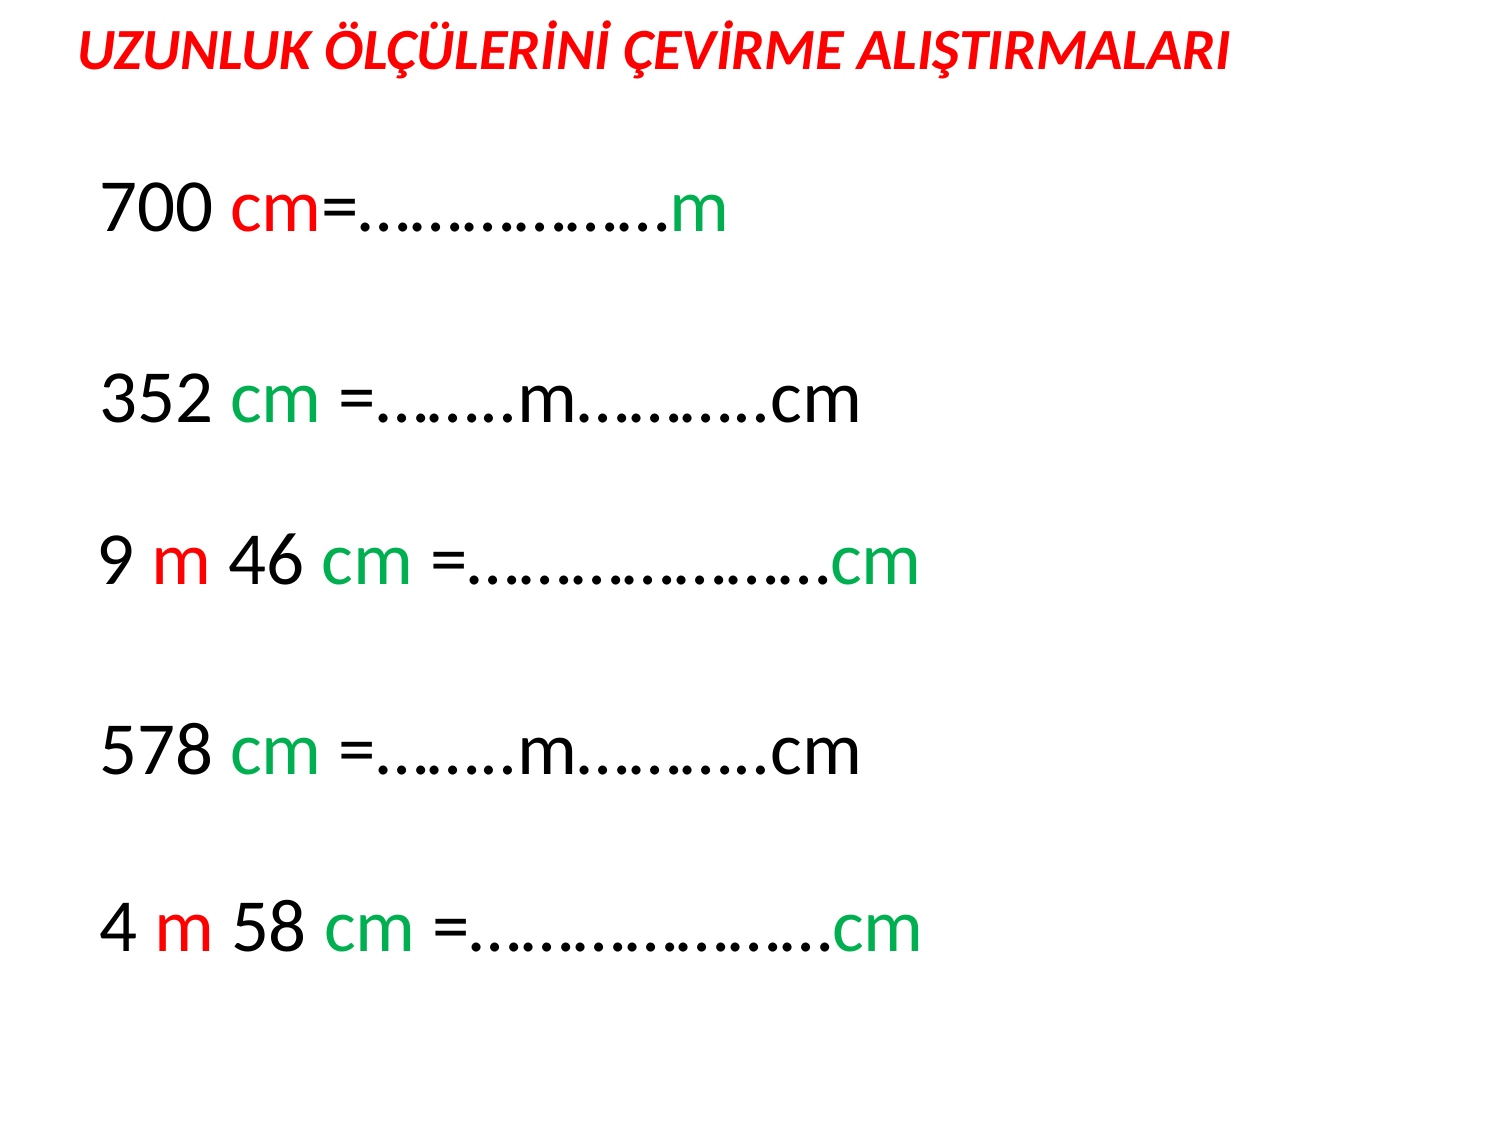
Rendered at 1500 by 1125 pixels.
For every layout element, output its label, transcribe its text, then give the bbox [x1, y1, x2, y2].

text_box 700 cm=………………m [84, 148, 1183, 254]
text_box UZUNLUK ÖLÇÜLERİNİ ÇEVİRME ALIŞTIRMALARI [62, 3, 1498, 89]
text_box 9 m 46 cm =…………………cm [81, 501, 1181, 607]
text_box 4 m 58 cm =…………………cm [84, 869, 1183, 975]
text_box 578 cm =……..m………..cm [84, 692, 1183, 798]
text_box 352 cm =……..m………..cm [84, 339, 1183, 445]
